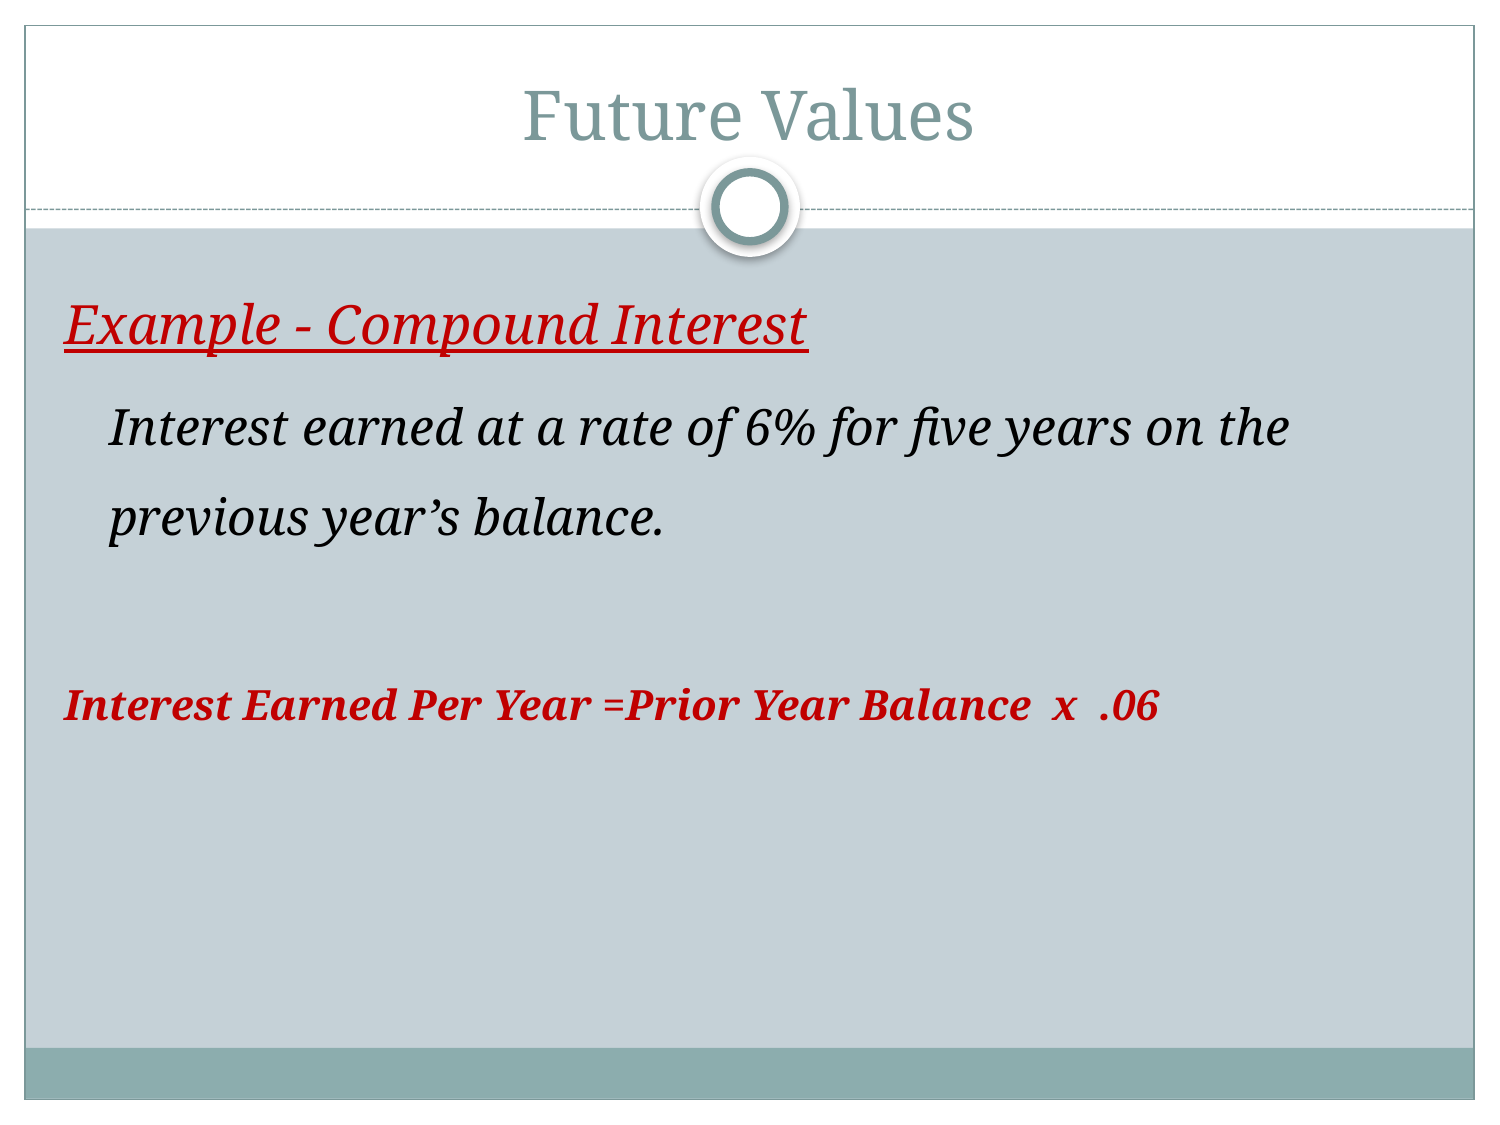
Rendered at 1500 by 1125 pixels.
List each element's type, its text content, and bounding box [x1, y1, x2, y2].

list Example - Compound Interest Interest earned at a rate of 6% for five years on the previous year’s balance. Interest Earned Per Year =Prior Year Balance x .06 [49, 250, 1445, 1001]
title Future Values [49, 37, 1450, 162]
